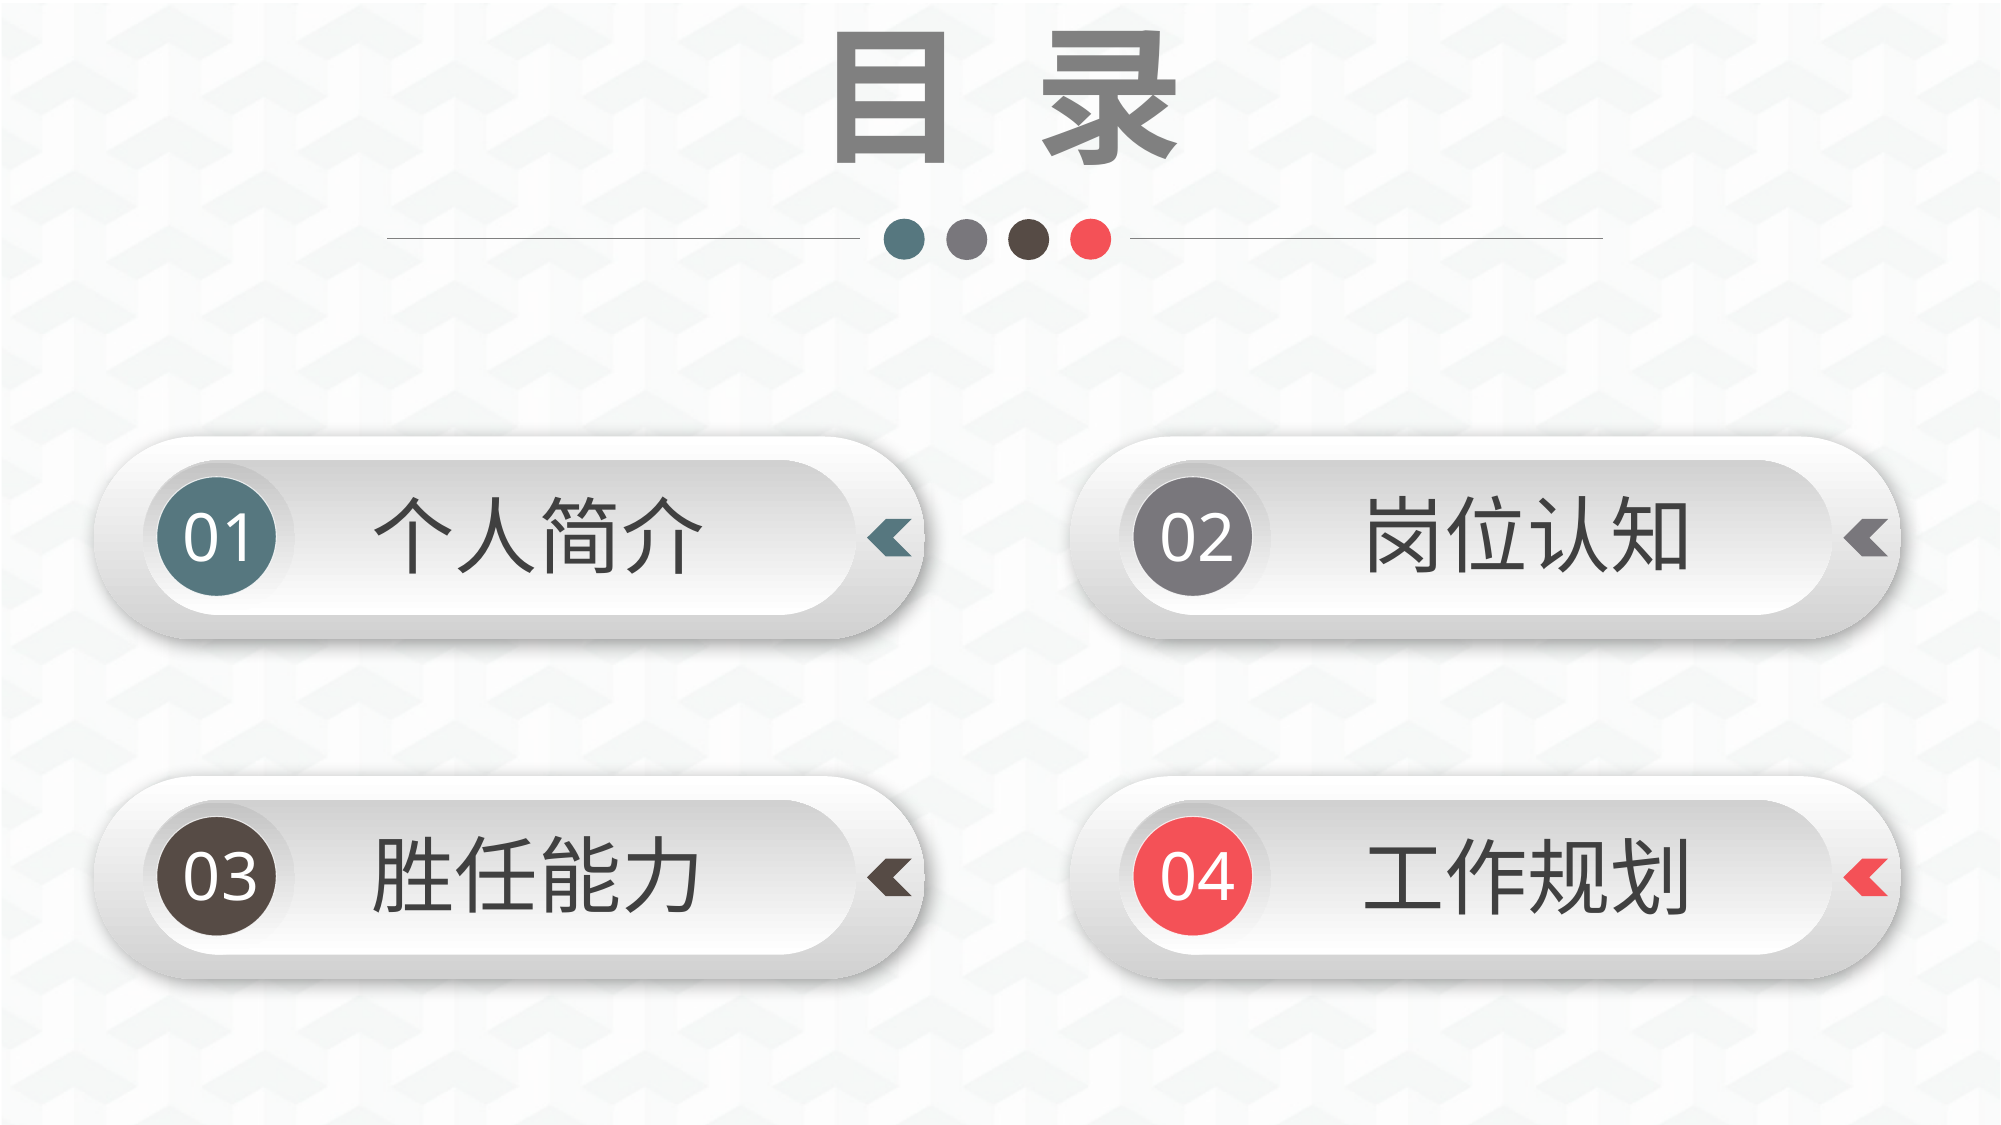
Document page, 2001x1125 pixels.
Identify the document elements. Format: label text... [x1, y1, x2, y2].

picture [1, 3, 2001, 1125]
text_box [883, 218, 1112, 260]
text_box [93, 436, 925, 640]
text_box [93, 776, 925, 979]
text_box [1070, 776, 1902, 979]
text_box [1070, 436, 1902, 640]
text_box 目 录 [801, 0, 1200, 189]
